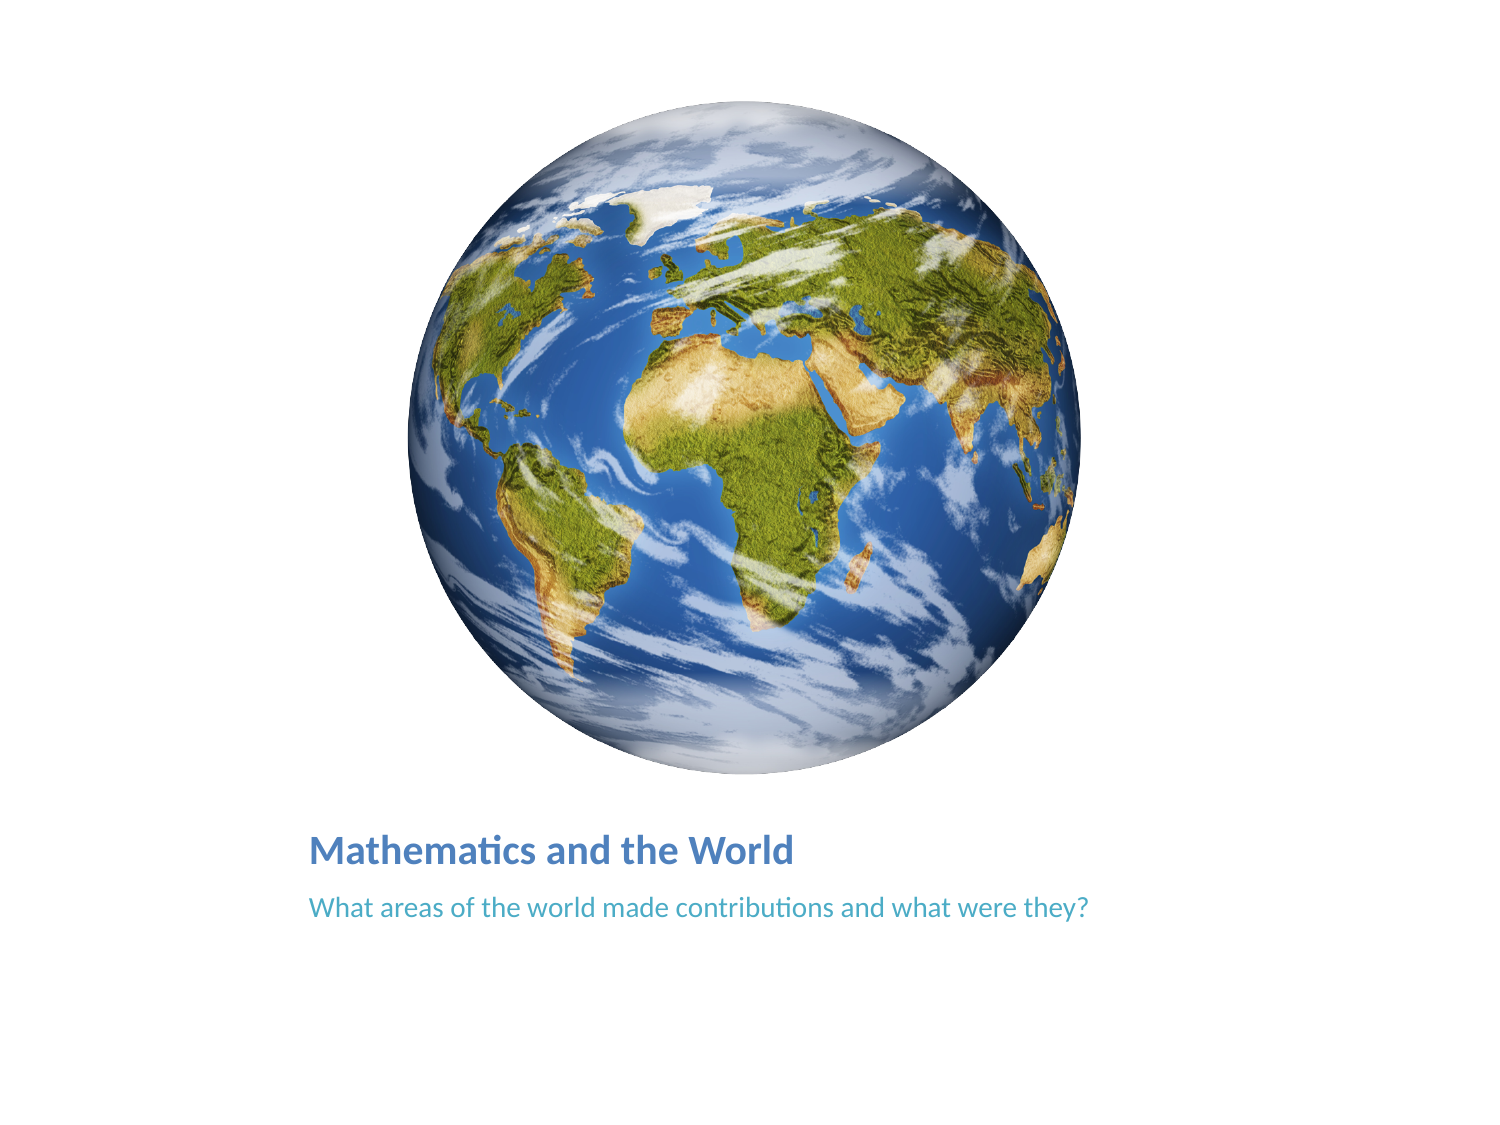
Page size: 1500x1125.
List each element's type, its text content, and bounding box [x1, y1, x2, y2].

list What areas of the world made contributions and what were they? [294, 880, 1194, 1013]
picture [293, 100, 1195, 776]
title Mathematics and the World [294, 787, 1194, 880]
